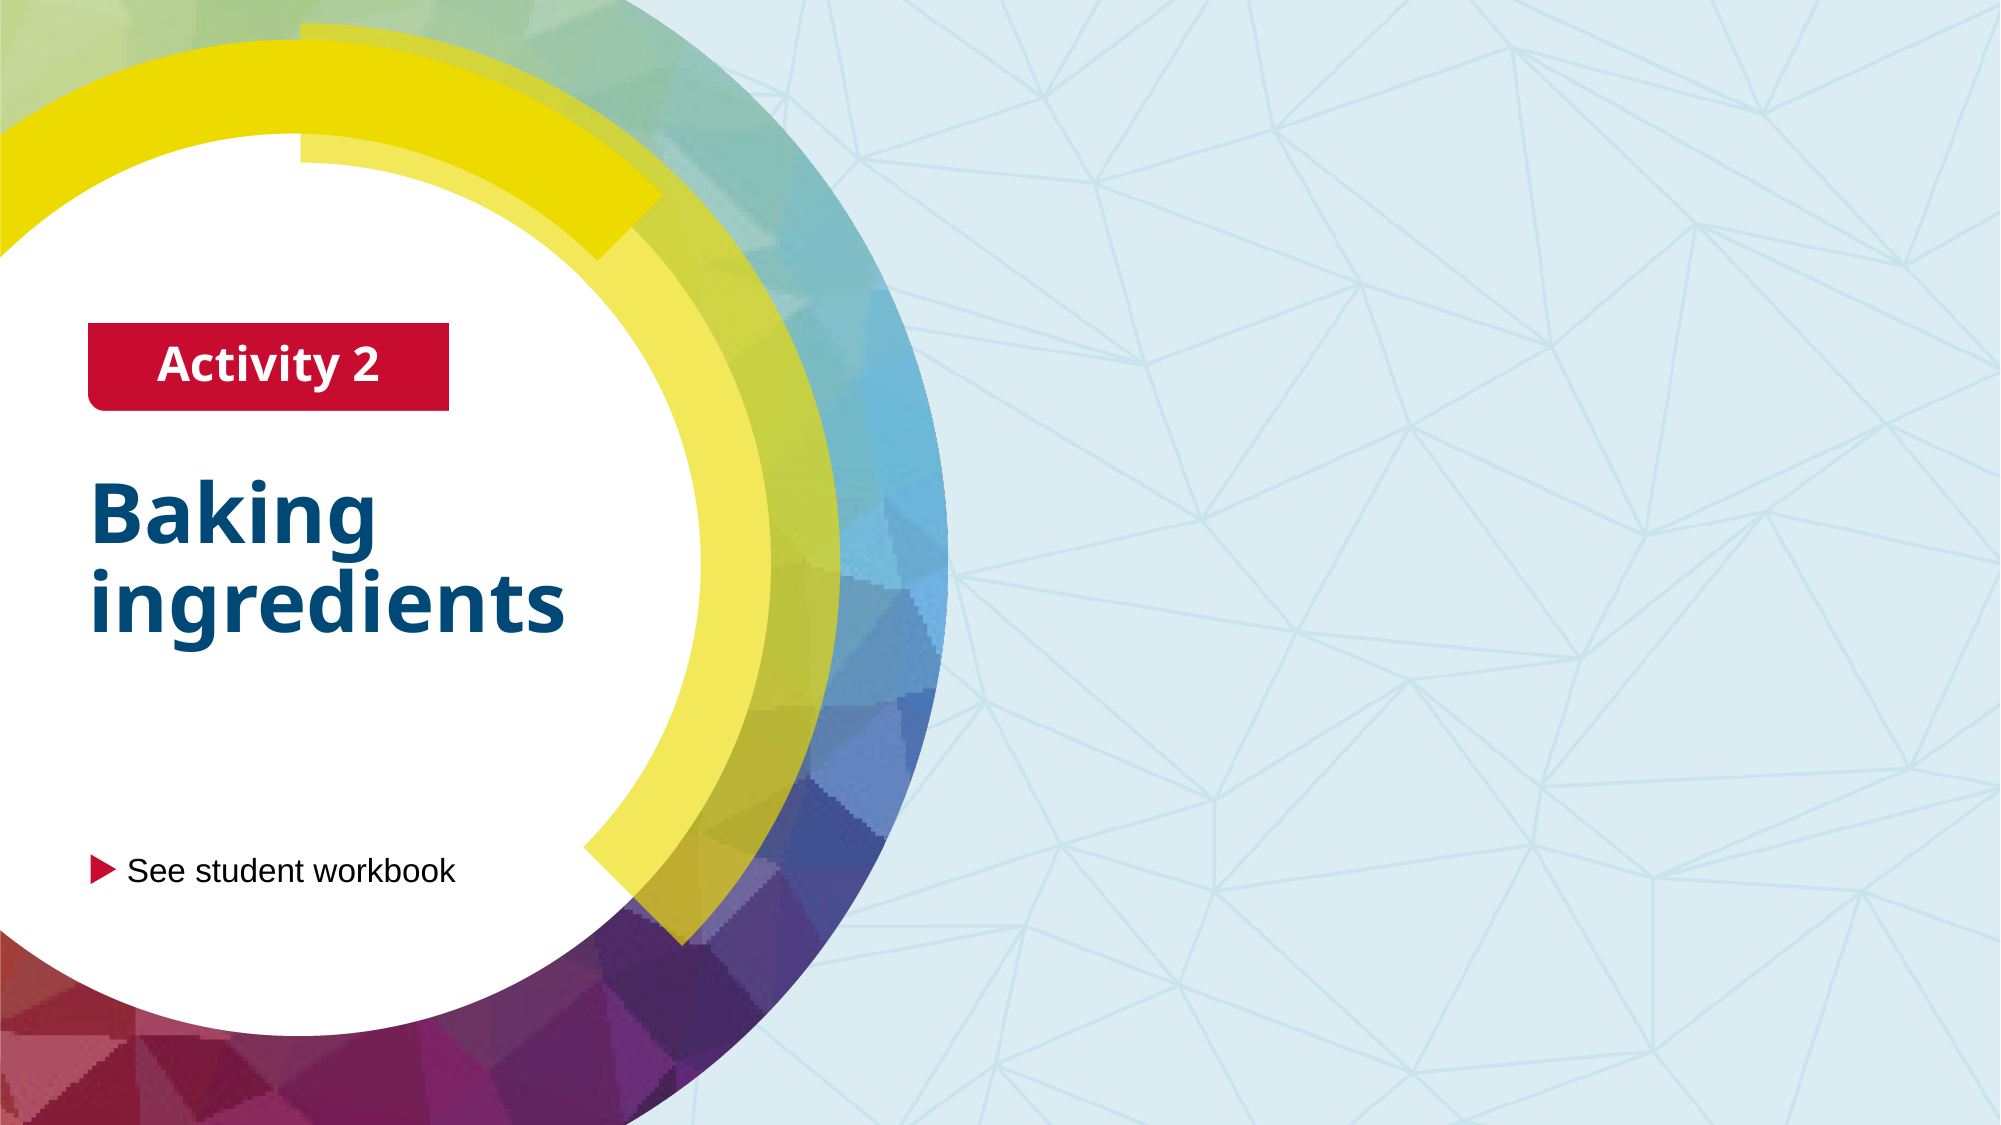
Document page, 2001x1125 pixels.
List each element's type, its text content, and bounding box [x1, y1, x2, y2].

list See student workbook [126, 802, 680, 890]
title Baking ingredients [88, 471, 625, 716]
list Activity 2 [88, 323, 449, 410]
picture [0, 0, 2001, 1125]
